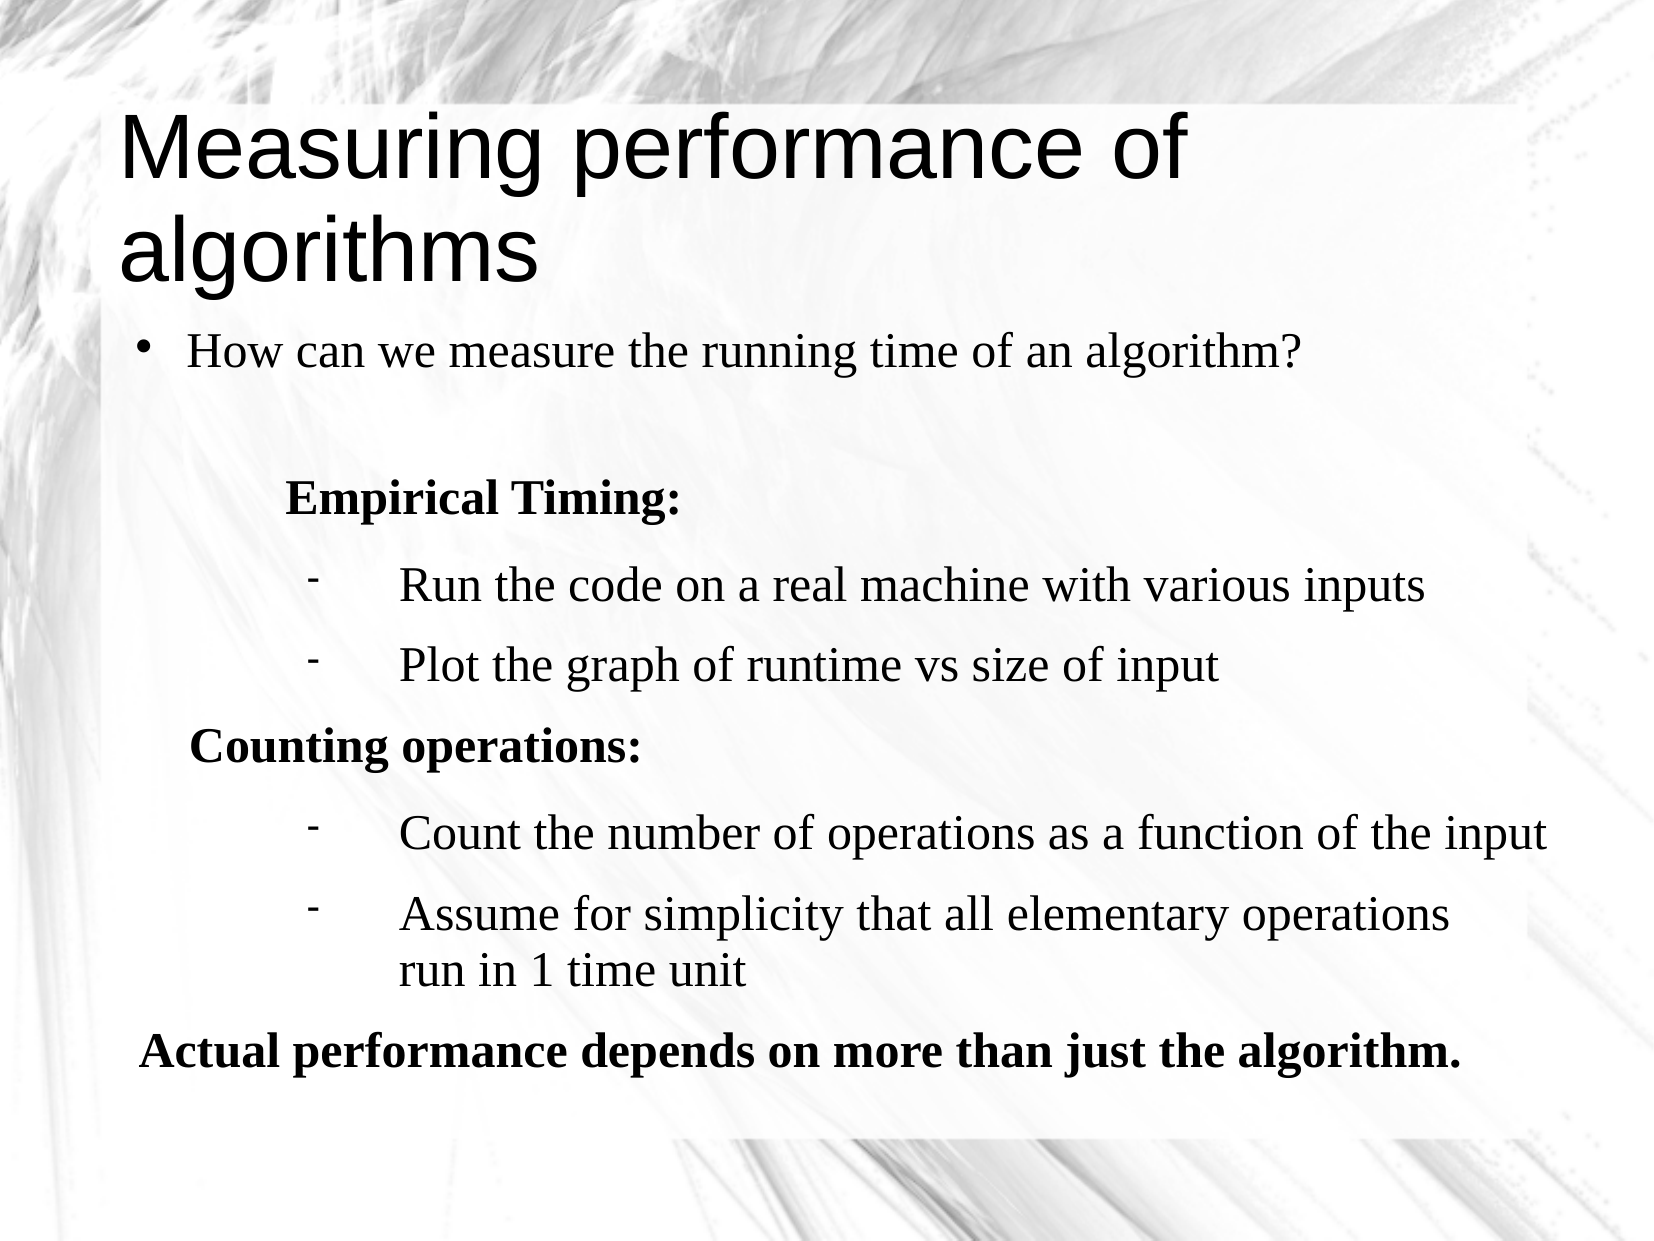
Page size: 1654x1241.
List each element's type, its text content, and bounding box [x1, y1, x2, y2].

list How can we measure the running time of an algorithm? Empirical Timing: Run the code on a real machine with various inputs Plot the graph of runtime vs size of input Counting operations: Count the number of operations as a function of the input Assume for simplicity that all elementary operations run in 1 time unit Actual performance depends on more than just the algorithm. [118, 319, 1571, 1180]
picture [0, 0, 1654, 1241]
title Measuring performance of algorithms [118, 93, 1506, 299]
